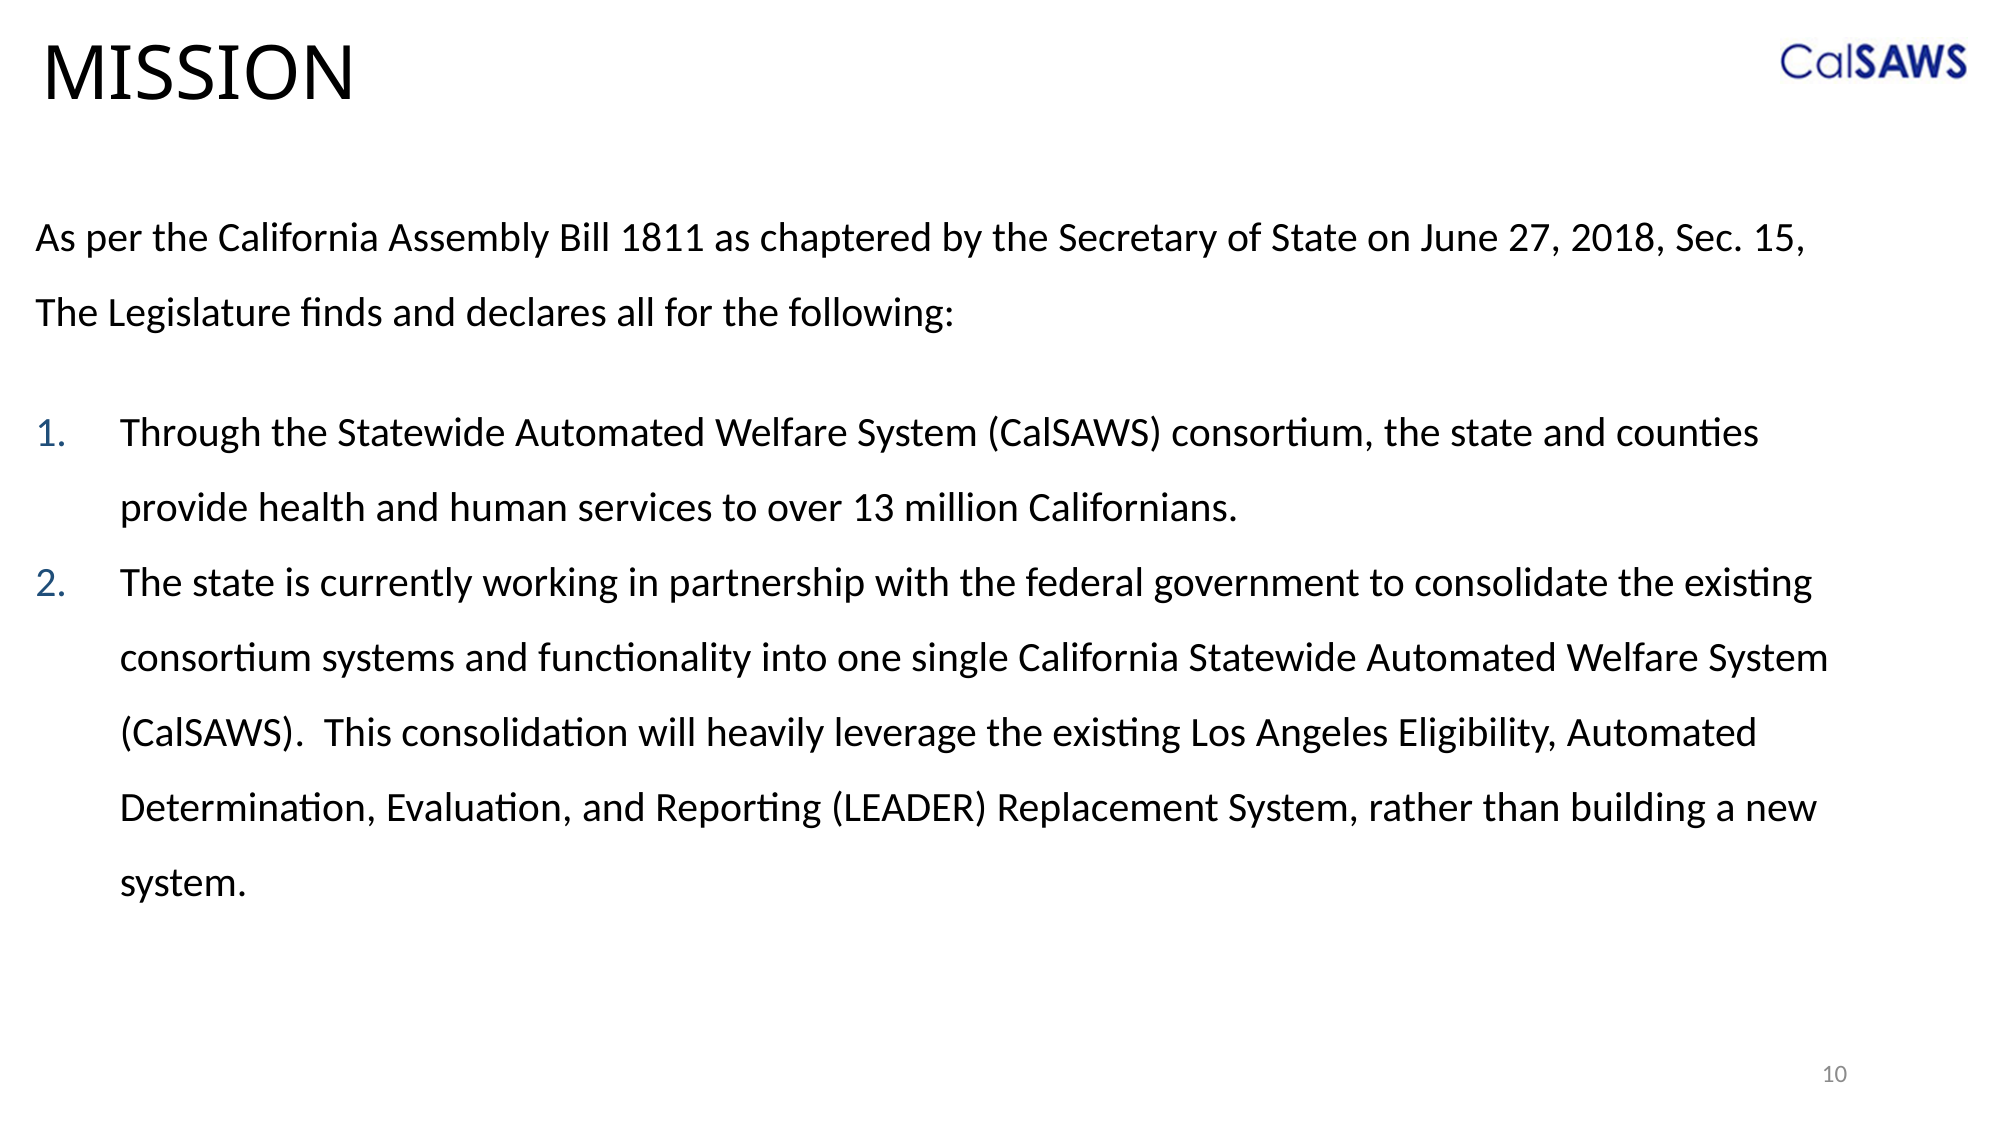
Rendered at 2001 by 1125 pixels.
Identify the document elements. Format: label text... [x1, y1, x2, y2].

picture [1780, 37, 1968, 84]
list As per the California Assembly Bill 1811 as chaptered by the Secretary of State on June 27, 2018, Sec. 15, The Legislature finds and declares all for the following: Through the Statewide Automated Welfare System (CalSAWS) consortium, the state and counties provide health and human services to over 13 million Californians. The state is currently working in partnership with the federal government to consolidate the existing consortium systems and functionality into one single California Statewide Automated Welfare System (CalSAWS). This consolidation will heavily leverage the existing Los Angeles Eligibility, Automated Determination, Evaluation, and Reporting (LEADER) Replacement System, rather than building a new system. [20, 177, 1869, 950]
title MISSION [26, 27, 1863, 177]
slide_number 10 [1412, 1042, 1863, 1103]
